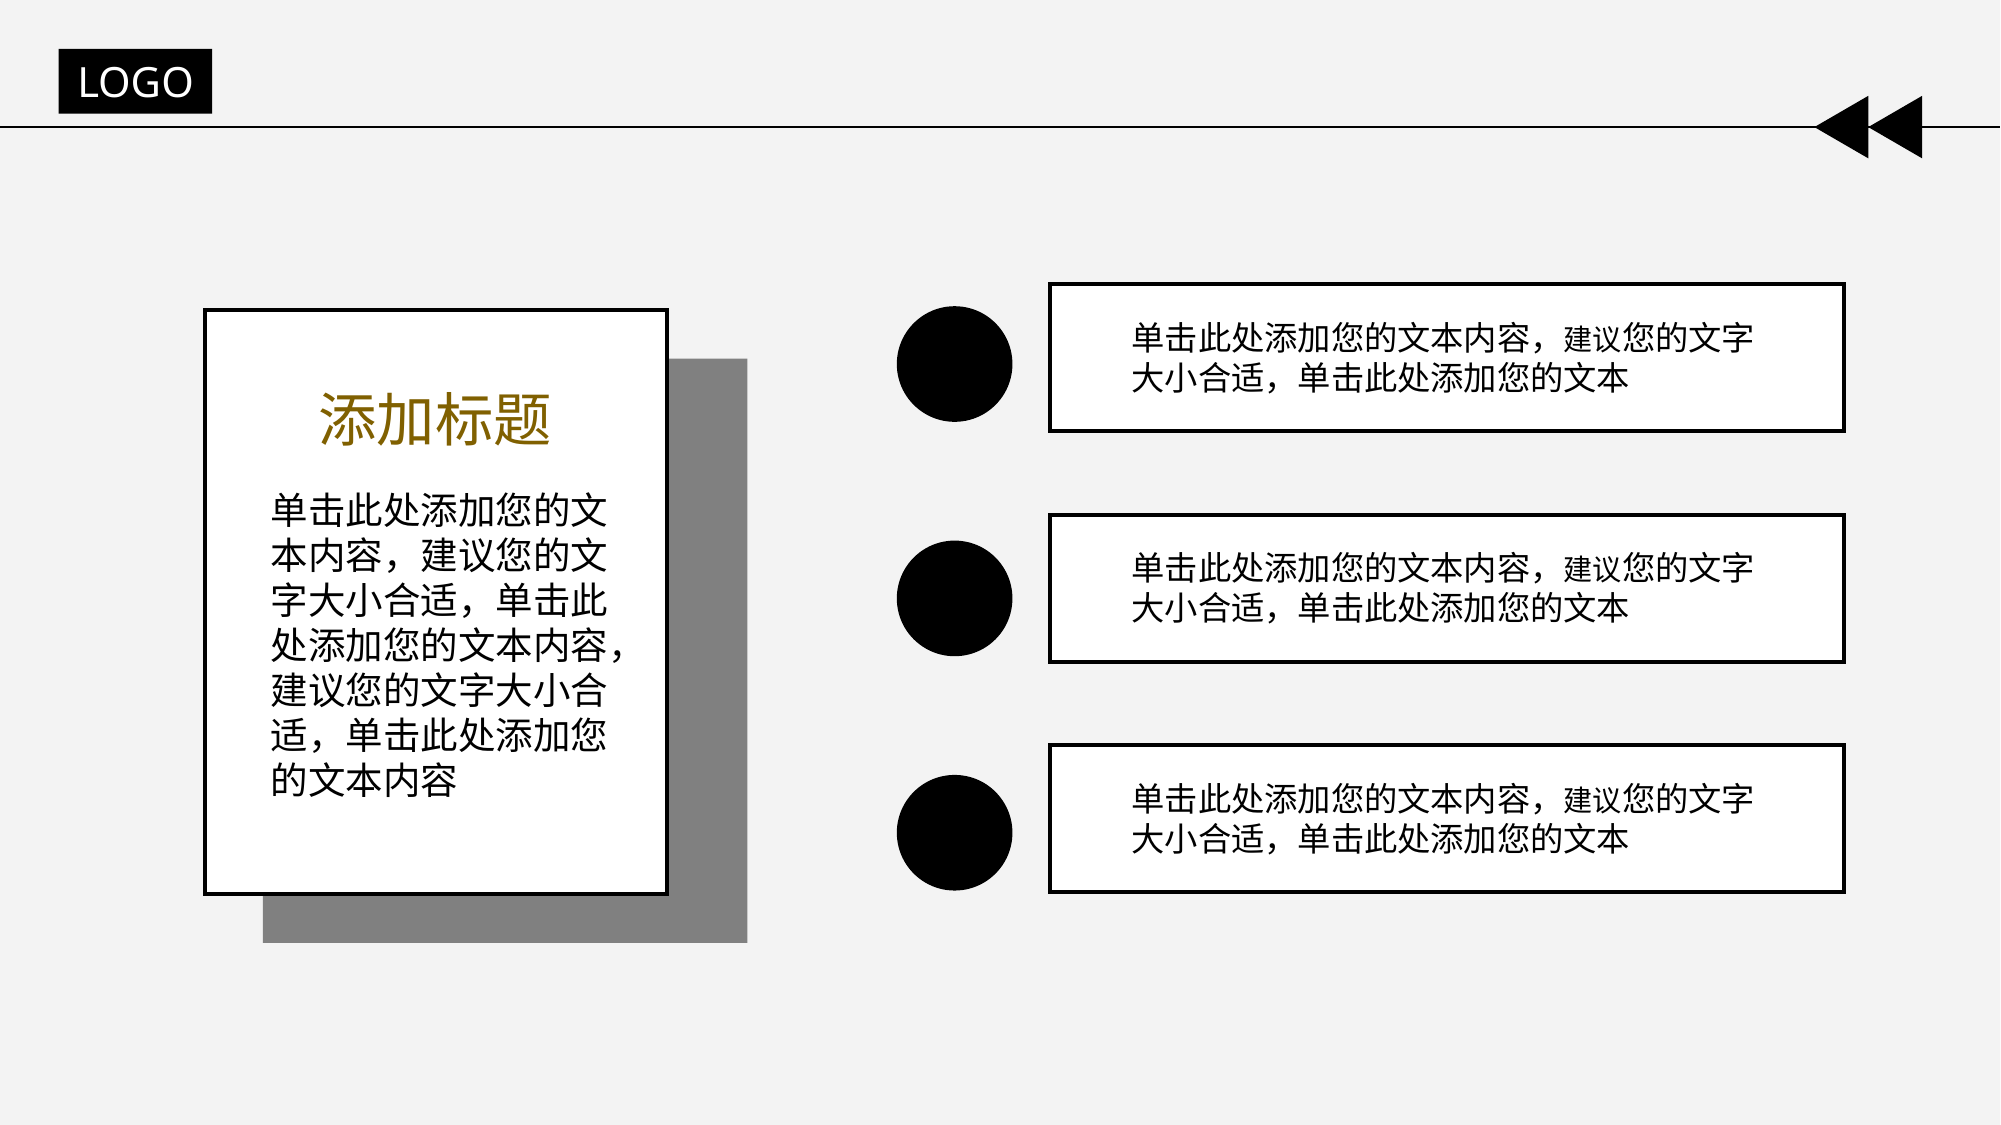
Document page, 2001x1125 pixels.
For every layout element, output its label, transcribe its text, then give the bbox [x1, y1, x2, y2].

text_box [0, 95, 2000, 159]
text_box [896, 284, 1844, 432]
text_box [262, 358, 748, 944]
text_box [204, 309, 668, 895]
picture [0, 0, 2001, 1125]
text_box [896, 745, 1844, 893]
text_box 添加标题 [303, 375, 567, 461]
text_box 单击此处添加您的文本内容，建议您的文字大小合适，单击此处添加您的文本内容，建议您的文字大小合适，单击此处添加您的文本内容 [256, 479, 640, 809]
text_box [896, 514, 1844, 662]
text_box LOGO [58, 48, 213, 95]
